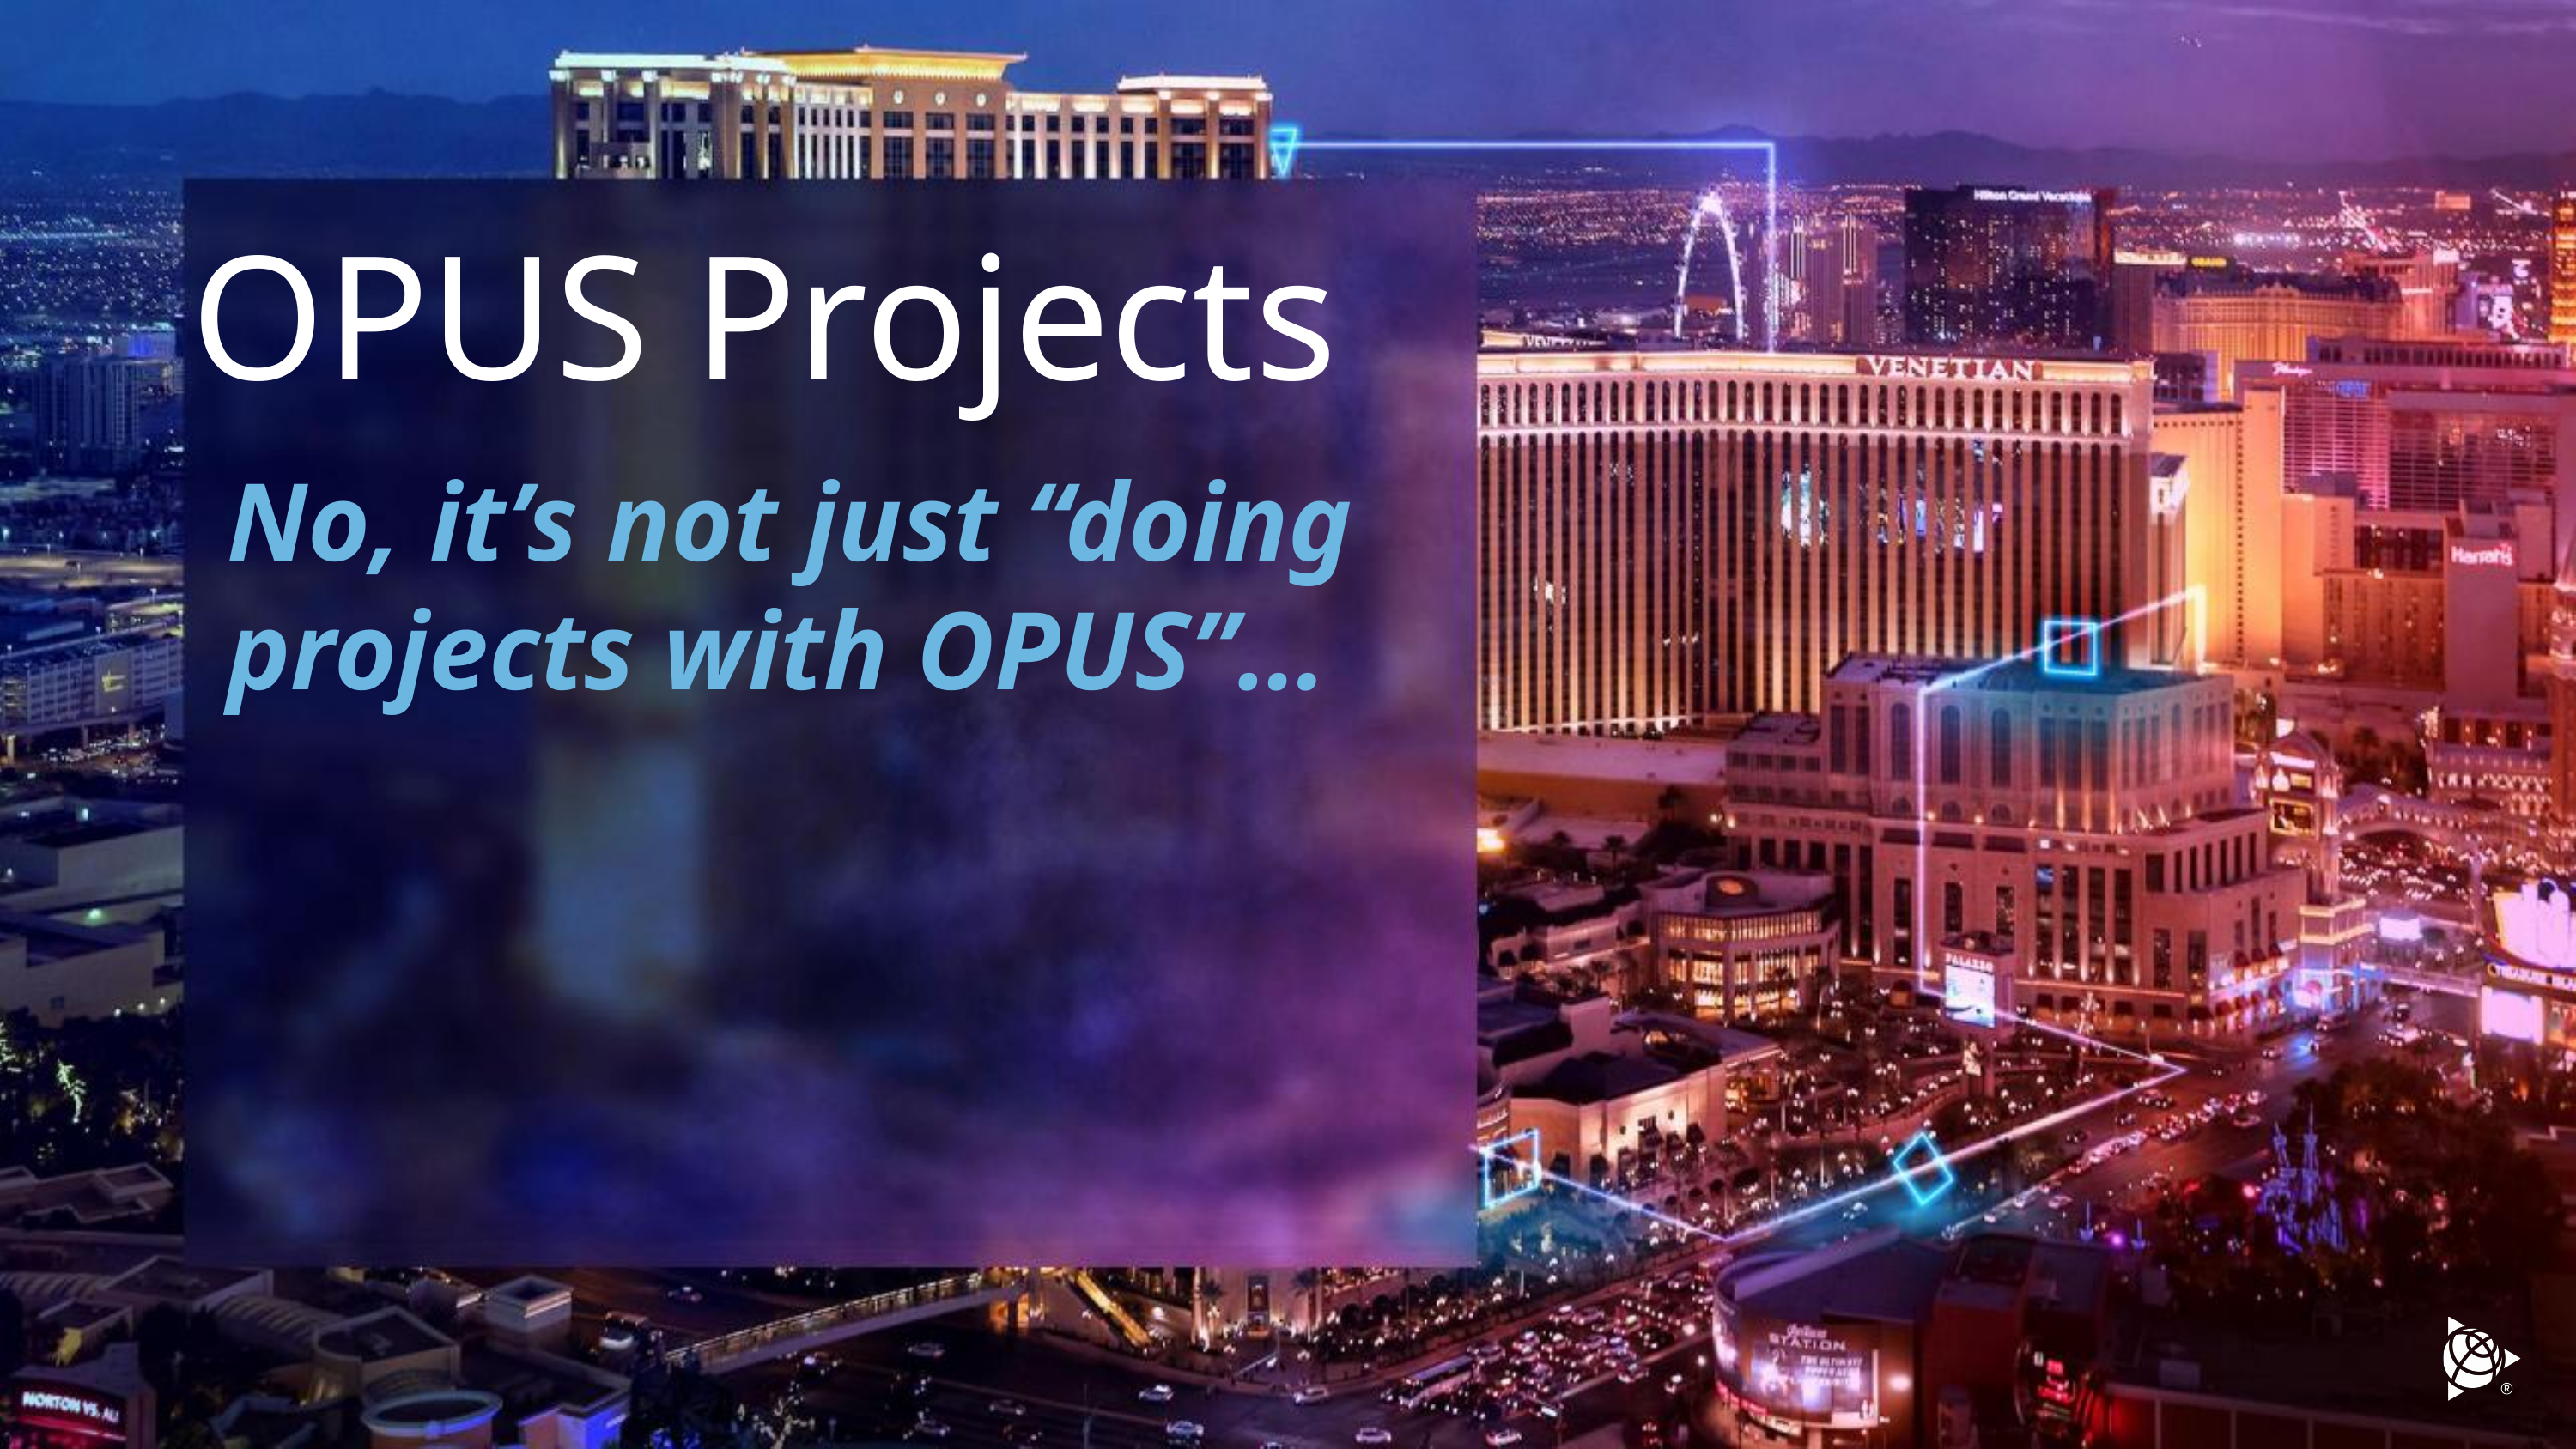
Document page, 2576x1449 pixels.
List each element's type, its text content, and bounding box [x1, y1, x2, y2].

picture [0, 0, 2576, 1449]
title No, it’s not just “doing projects with OPUS”… [227, 453, 1466, 1085]
title OPUS Projects [191, 221, 1466, 402]
